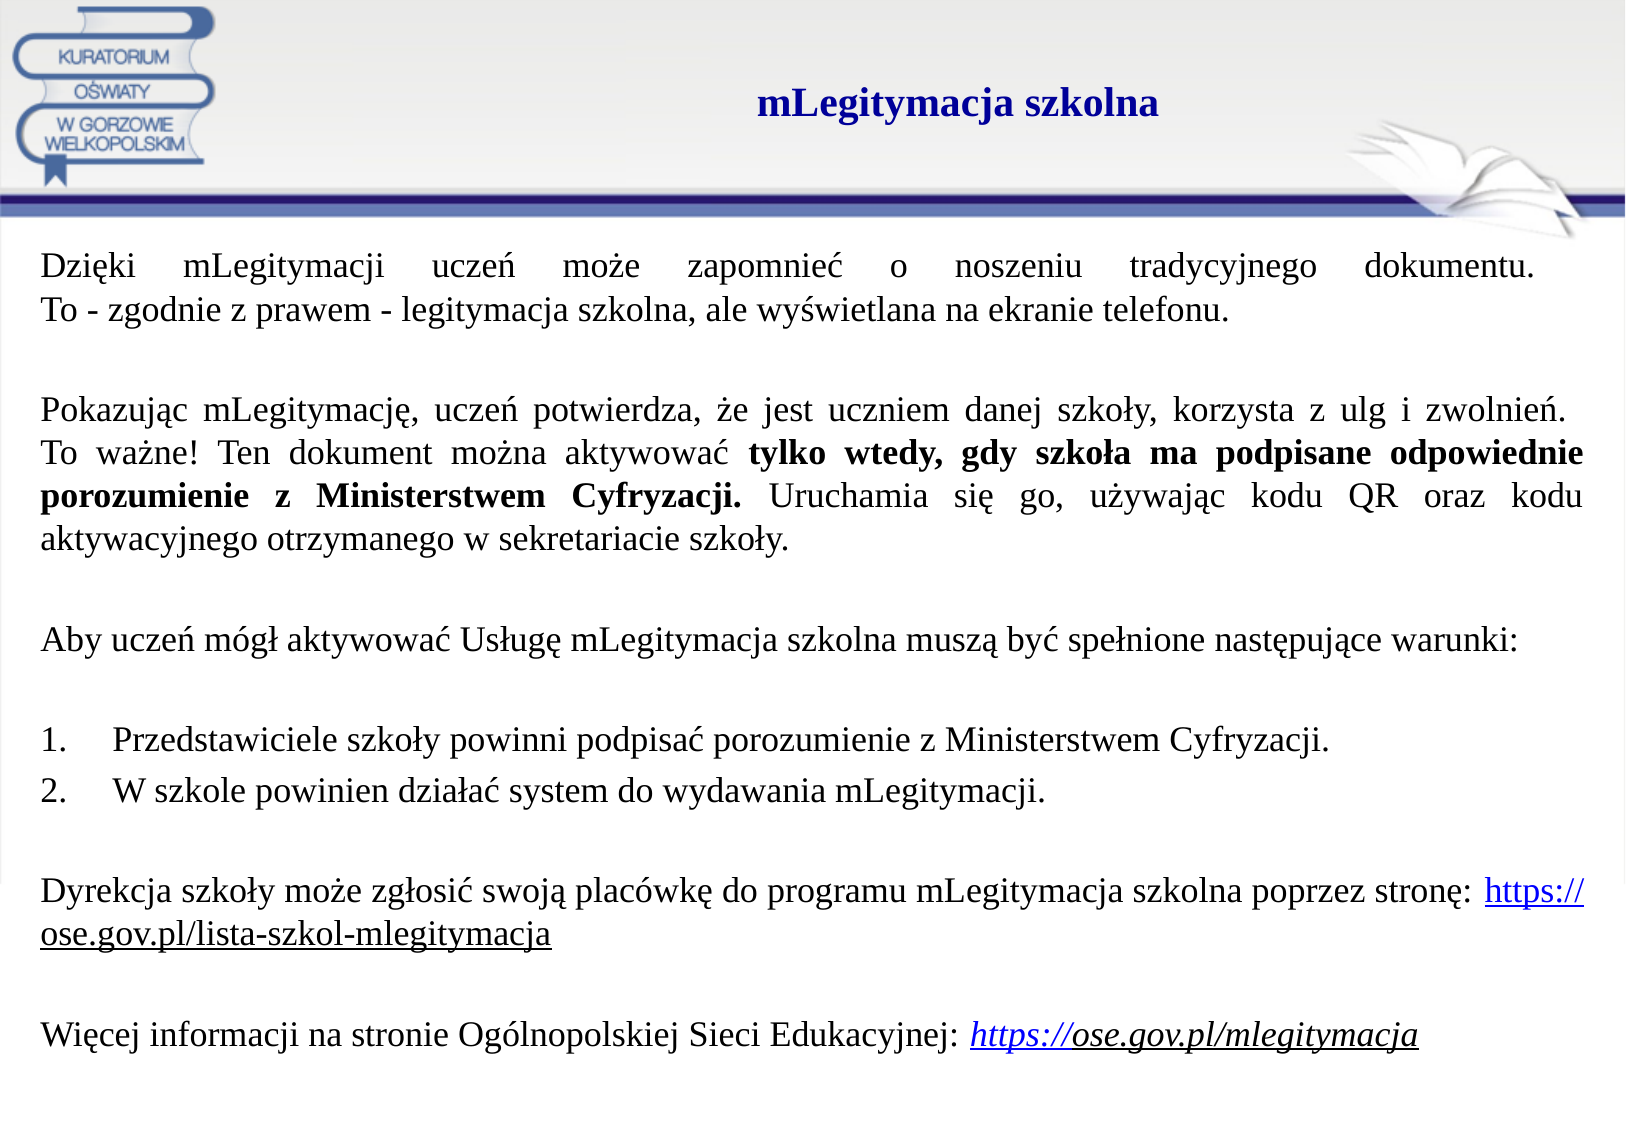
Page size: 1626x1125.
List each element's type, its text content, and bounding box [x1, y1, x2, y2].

list Dzięki mLegitymacji uczeń może zapomnieć o noszeniu tradycyjnego dokumentu. To - zgodnie z prawem - legitymacja szkolna, ale wyświetlana na ekranie telefonu. Pokazując mLegitymację, uczeń potwierdza, że jest uczniem danej szkoły, korzysta z ulg i zwolnień. To ważne! Ten dokument można aktywować tylko wtedy, gdy szkoła ma podpisane odpowiednie porozumienie z Ministerstwem Cyfryzacji. Uruchamia się go, używając kodu QR oraz kodu aktywacyjnego otrzymanego w sekretariacie szkoły. Aby uczeń mógł aktywować Usługę mLegitymacja szkolna muszą być spełnione następujące warunki: Przedstawiciele szkoły powinni podpisać porozumienie z Ministerstwem Cyfryzacji. W szkole powinien działać system do wydawania mLegitymacji. Dyrekcja szkoły może zgłosić swoją placówkę do programu mLegitymacja szkolna poprzez stronę: https://ose.gov.pl/lista-szkol-mlegitymacja Więcej informacji na stronie Ogólnopolskiej Sieci Edukacyjnej: https://ose.gov.pl/mlegitymacja [25, 234, 1600, 1071]
picture [0, 0, 1626, 1125]
title mLegitymacja szkolna [317, 23, 1600, 176]
